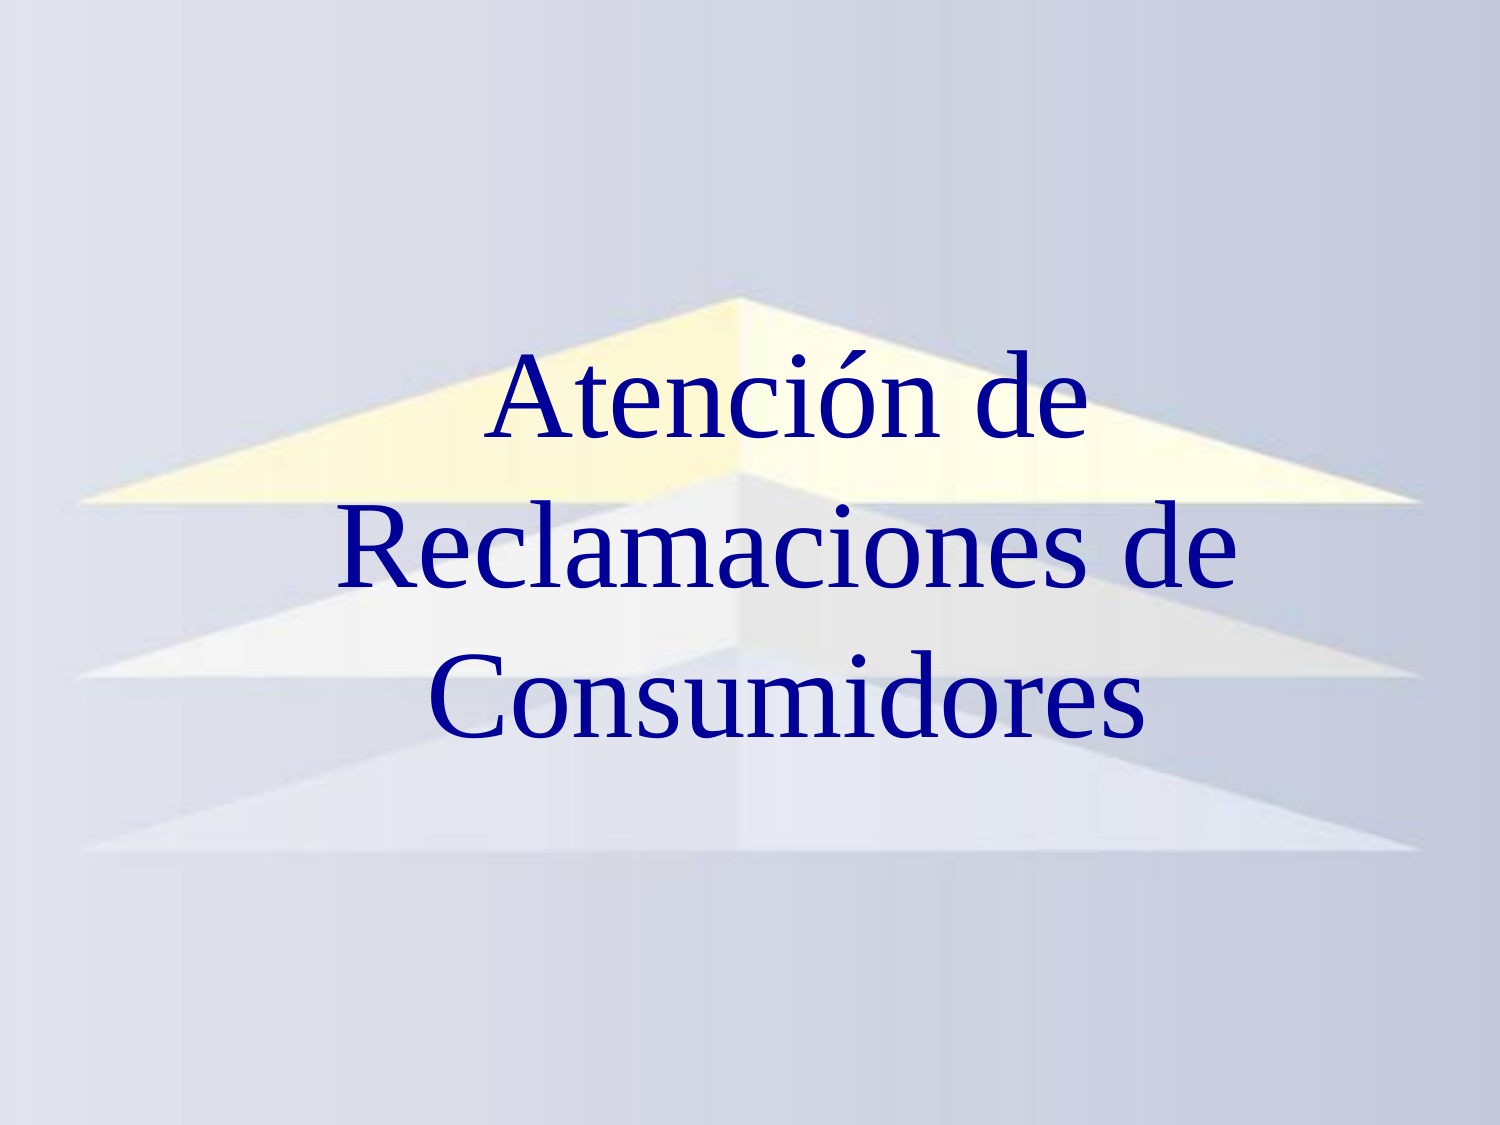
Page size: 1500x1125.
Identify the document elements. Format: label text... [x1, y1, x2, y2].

picture [0, 0, 1500, 1125]
title Atención de Reclamaciones de Consumidores [162, 387, 1413, 688]
